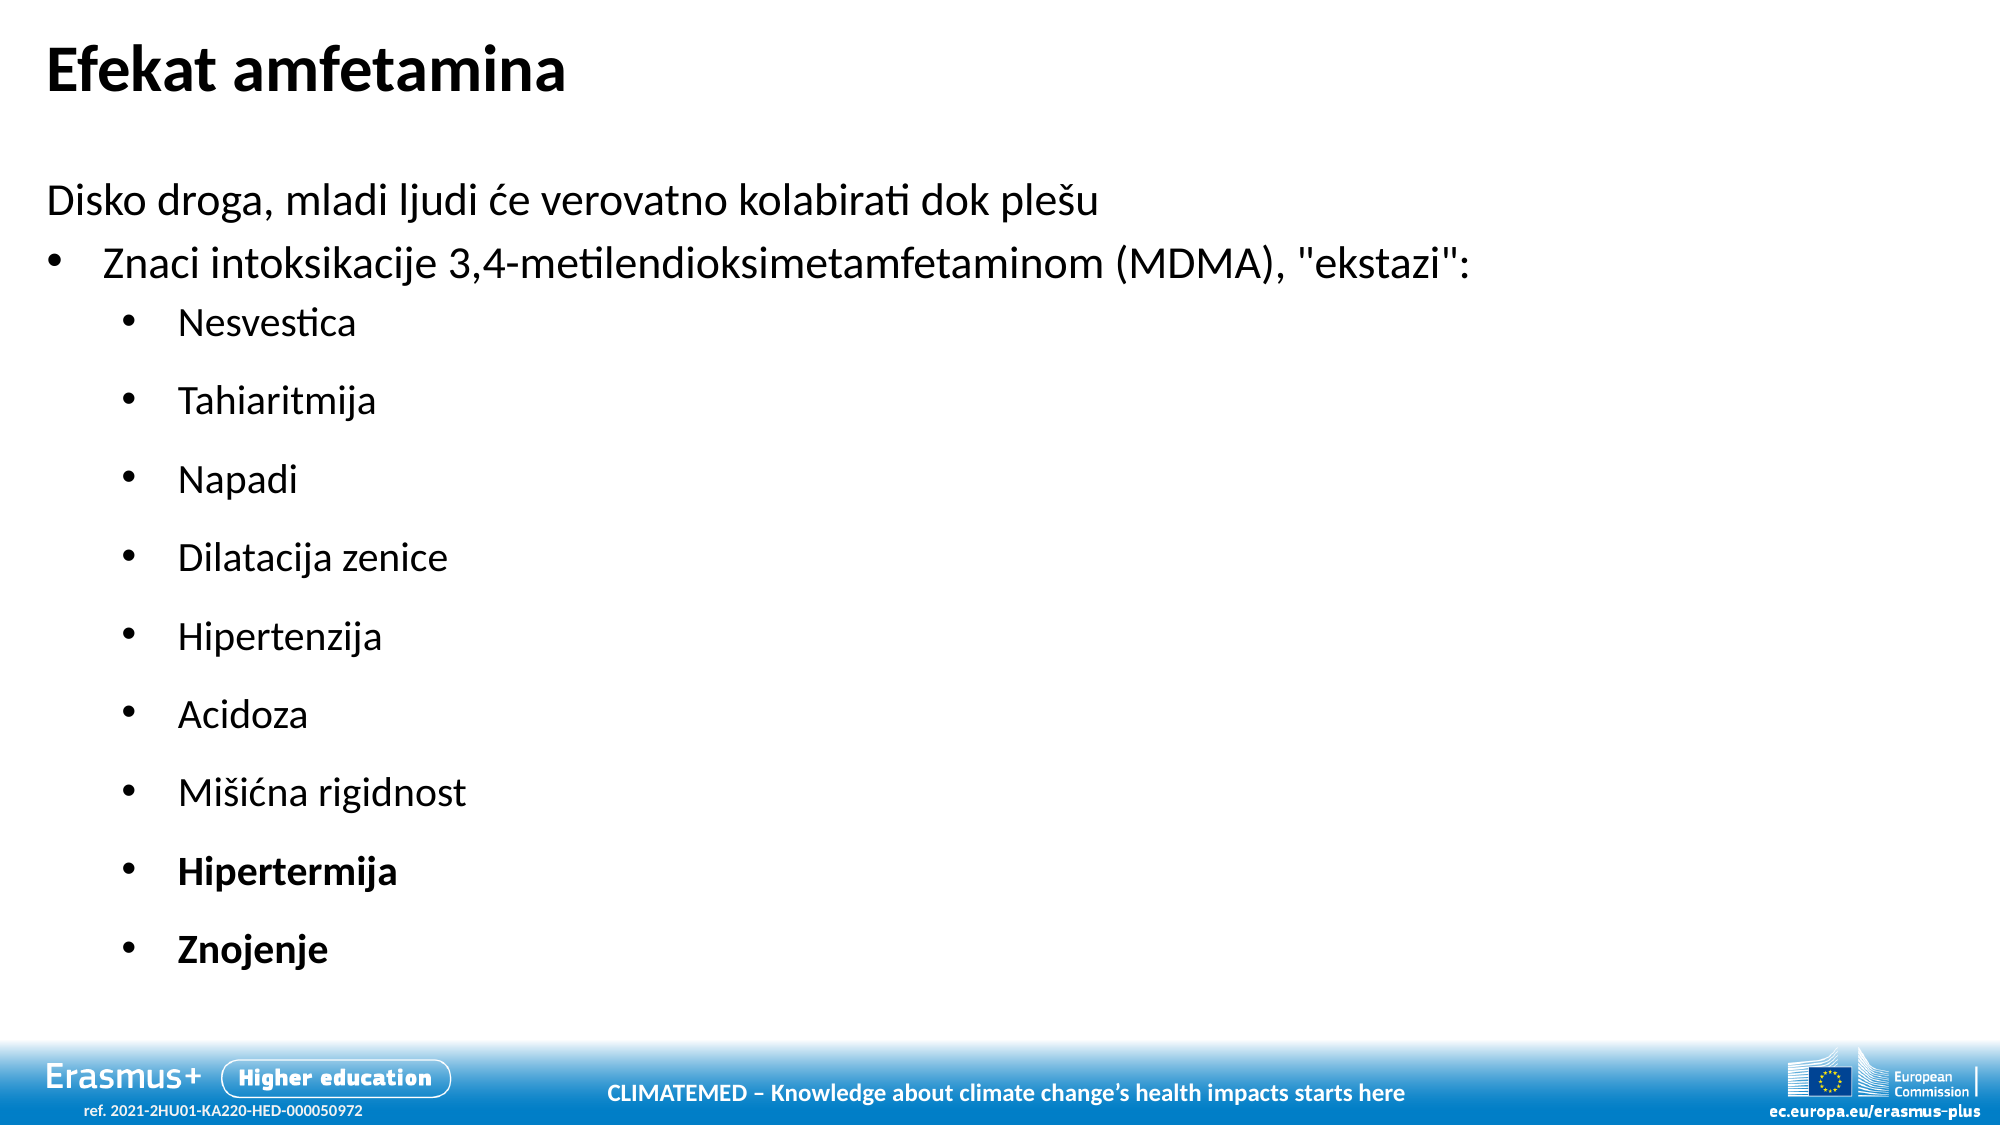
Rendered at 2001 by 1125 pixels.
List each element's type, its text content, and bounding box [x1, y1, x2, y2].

list Disko droga, mladi ljudi će verovatno kolabirati dok plešu Znaci intoksikacije 3,4-metilendioksimetamfetaminom (MDMA), "ekstazi": Nesvestica Tahiaritmija Napadi Dilatacija zenice Hipertenzija Acidoza Mišićna rigidnost Hipertermija Znojenje [31, 153, 1932, 1035]
picture [0, 899, 2000, 1125]
title Efekat amfetamina [31, 25, 1984, 116]
